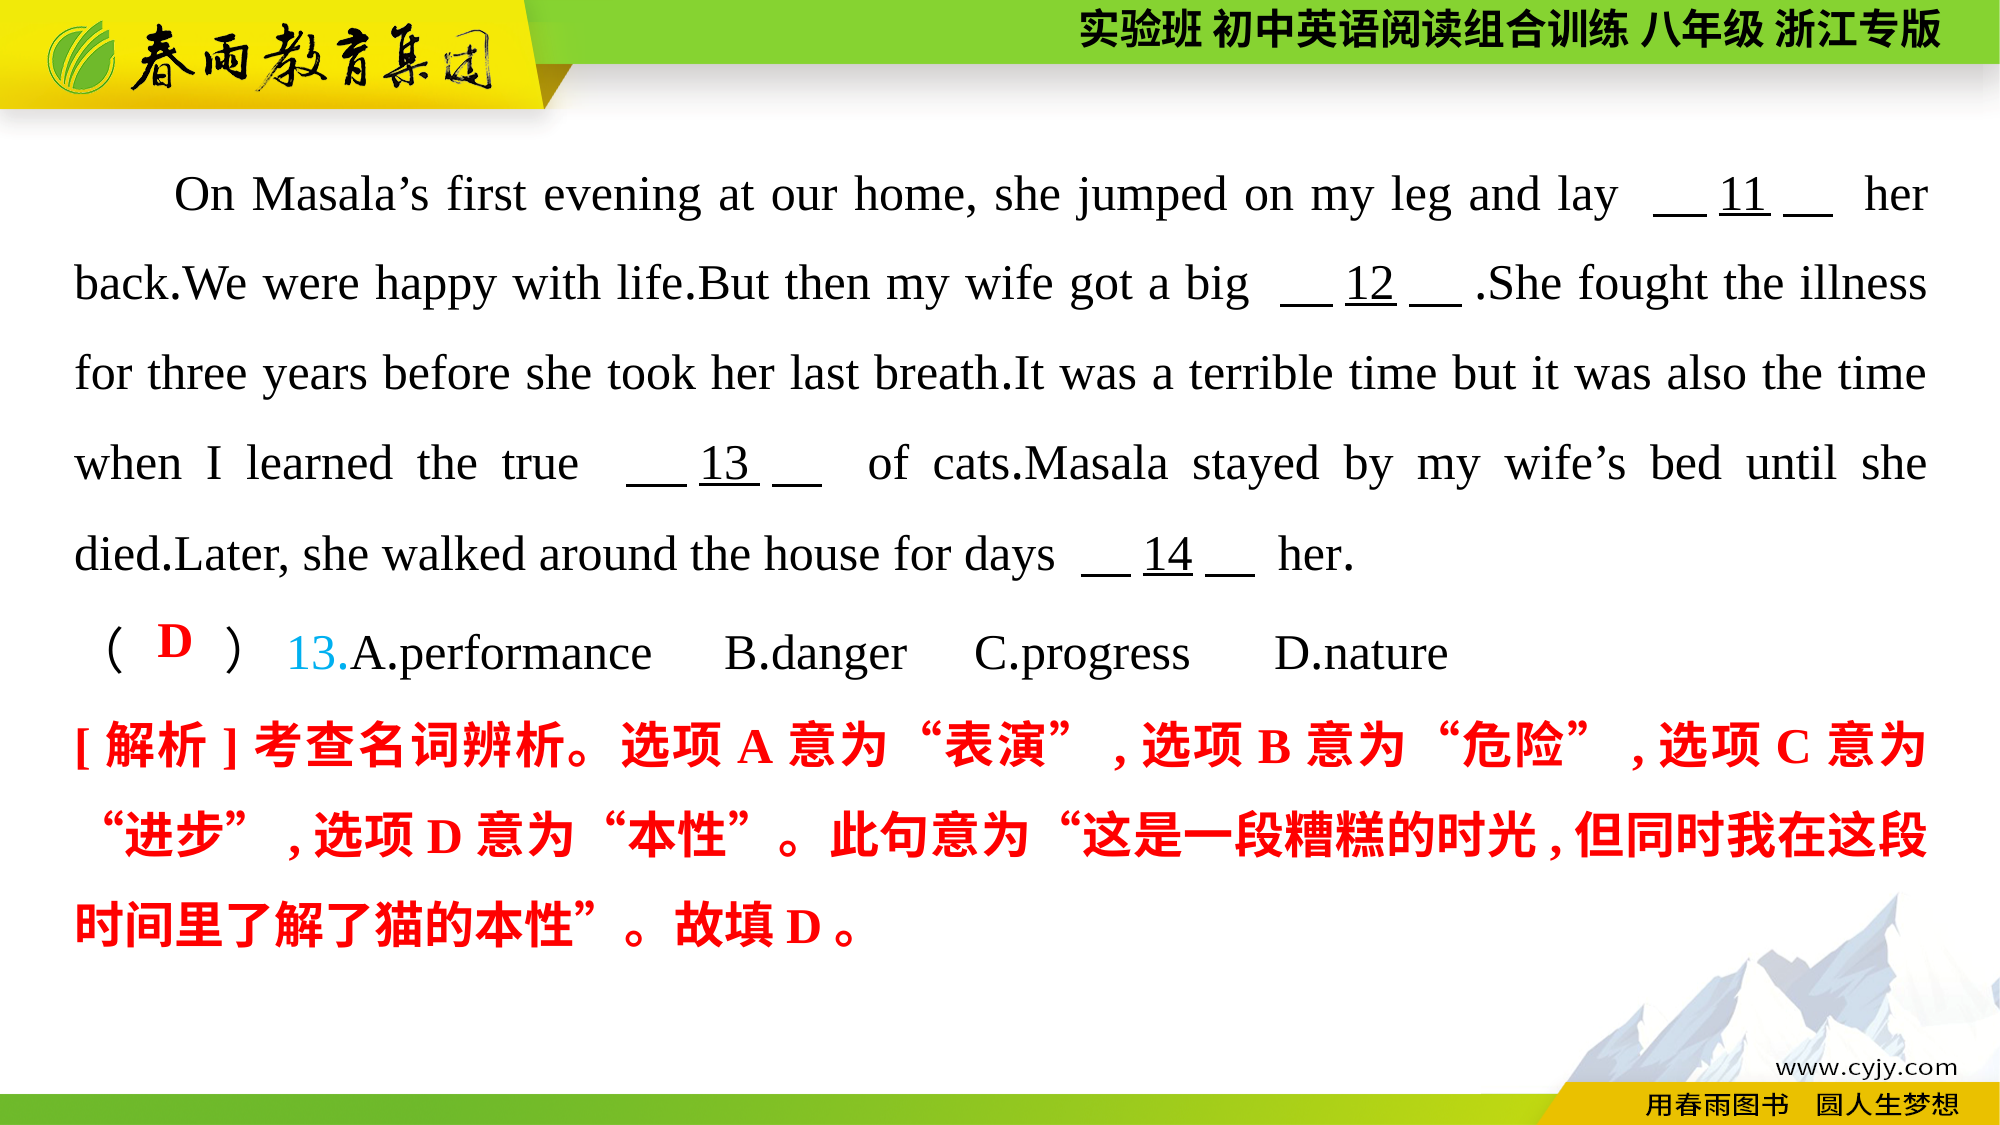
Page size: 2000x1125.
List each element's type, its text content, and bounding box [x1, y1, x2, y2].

text_box [解析]考查名词辨析。选项A意为“表演”,选项B意为“危险”,选项C意为“进步”,选项D意为“本性”。此句意为“这是一段糟糕的时光,但同时我在这段时间里了解了猫的本性”。故填D。 [59, 688, 1944, 961]
picture [0, 0, 2000, 1125]
text_box D [142, 600, 209, 675]
text_box （ ）13.A.performance B.danger C.progress D.nature [59, 582, 1944, 688]
list On Masala’s first evening at our home, she jumped on my leg and lay 11 her back.We were happy with life.But then my wife got a big 12 .She fought the illness for three years before she took her last breath.It was a terrible time but it was also the time when I learned the true 13 of cats.Masala stayed by my wife’s bed until she died.Later, she walked around the house for days 14 her. [59, 122, 1944, 581]
